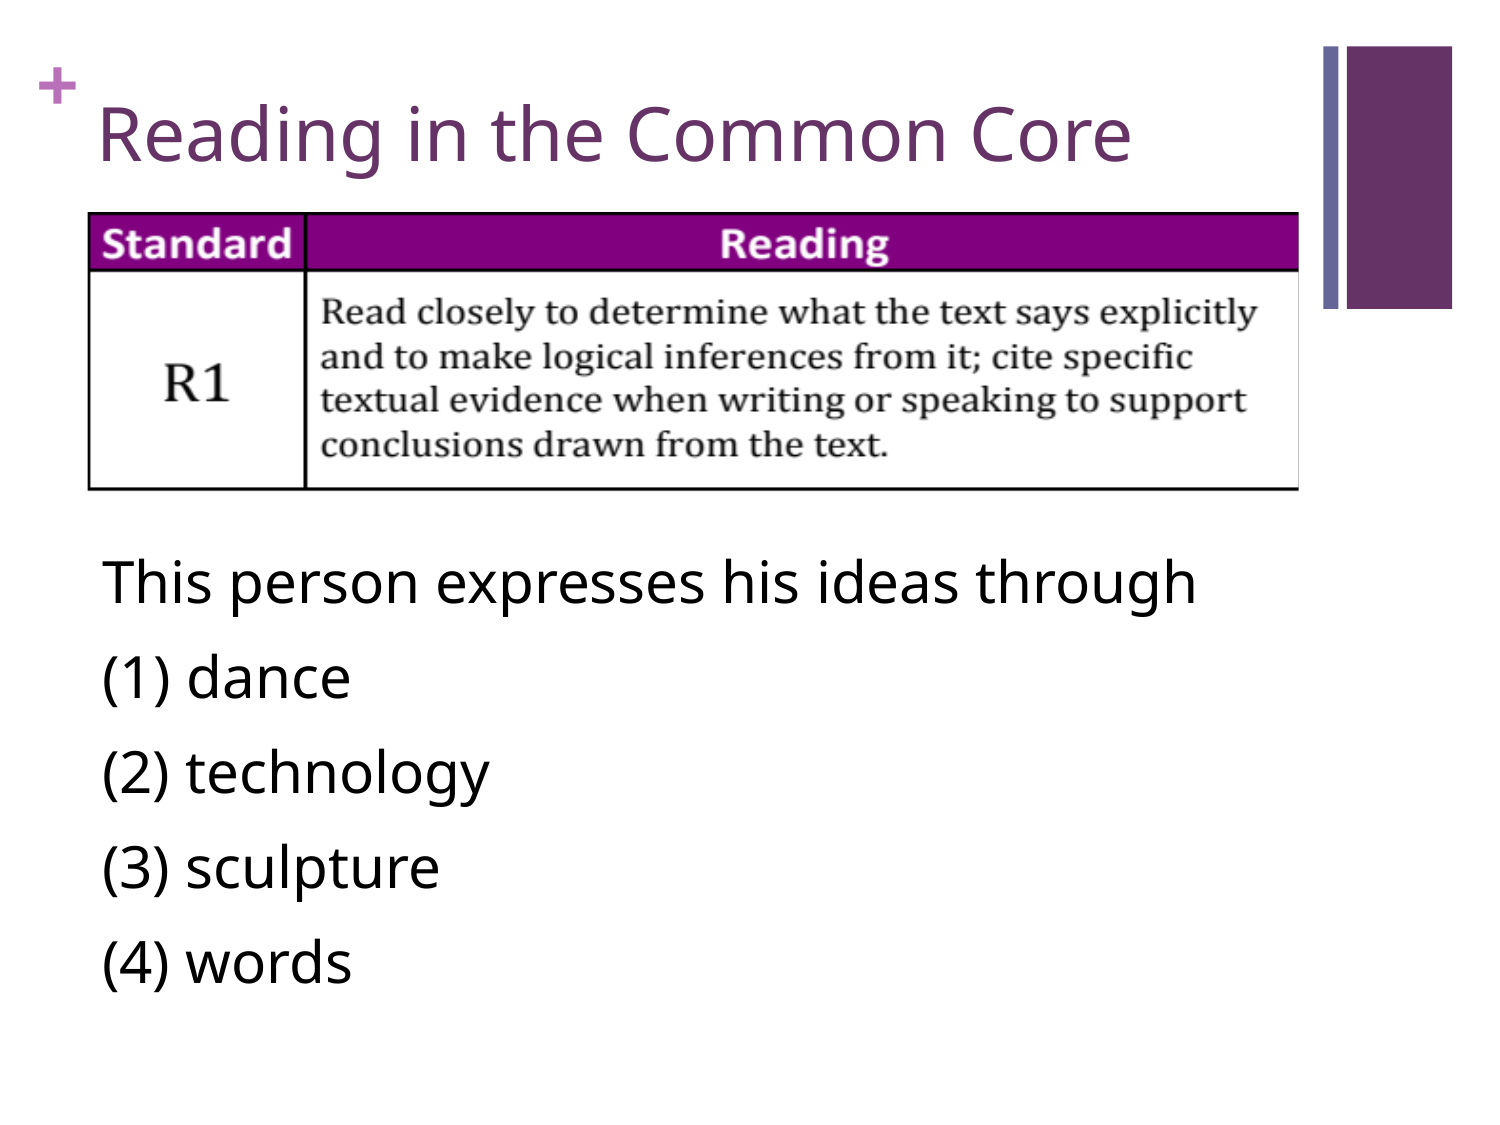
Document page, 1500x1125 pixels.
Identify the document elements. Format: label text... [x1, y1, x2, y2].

text_box This person expresses his ideas through dance (2) technology (3) sculpture (4) words [87, 537, 1400, 1003]
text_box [86, 211, 1300, 547]
title Reading in the Common Core [81, 79, 1322, 263]
